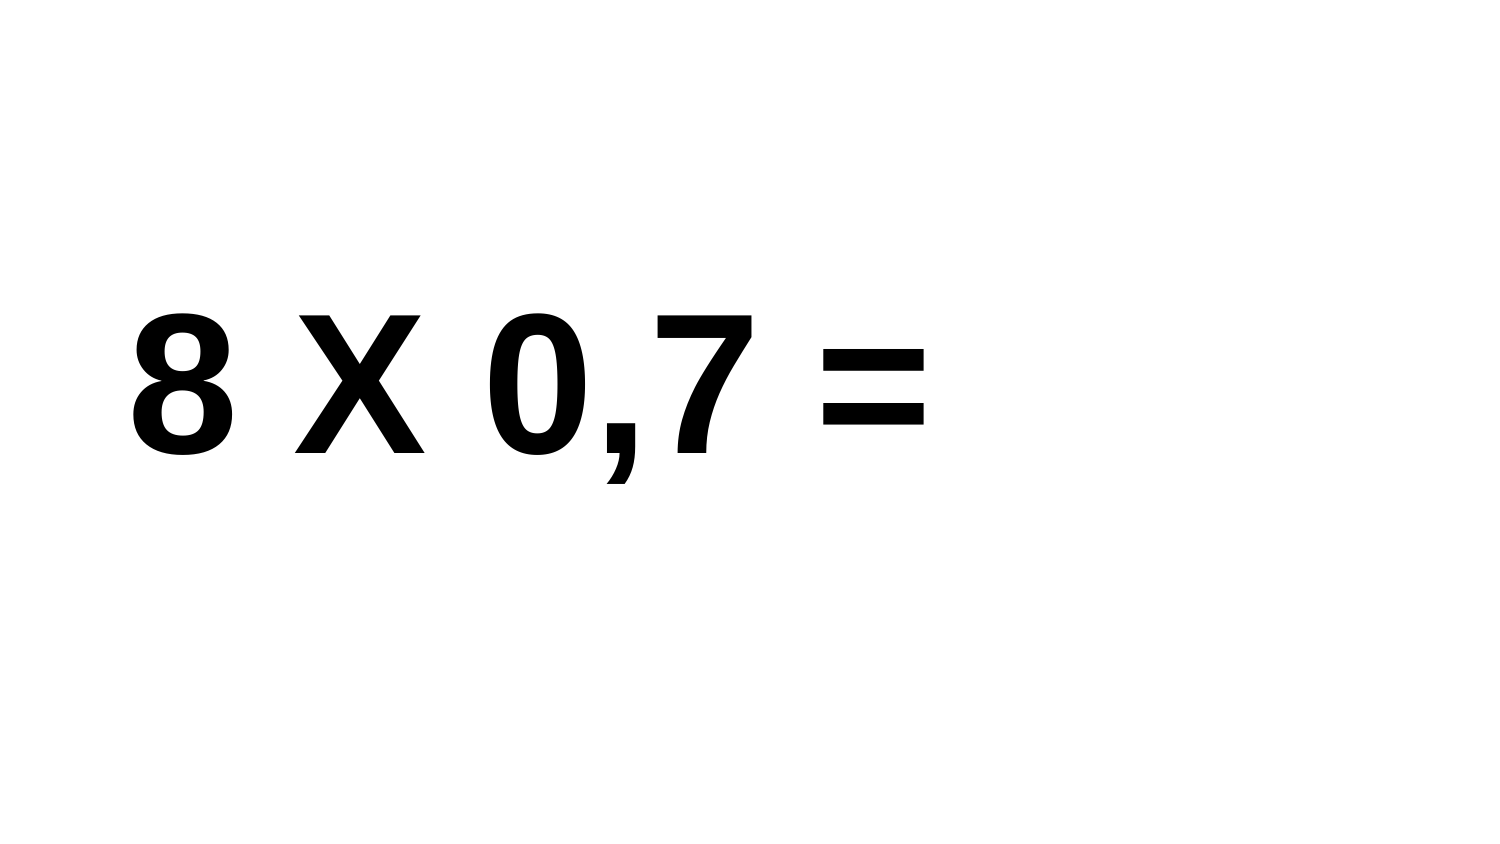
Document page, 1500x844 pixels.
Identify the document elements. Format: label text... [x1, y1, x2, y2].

text_box 8 X 0,7 = [112, 318, 1388, 509]
